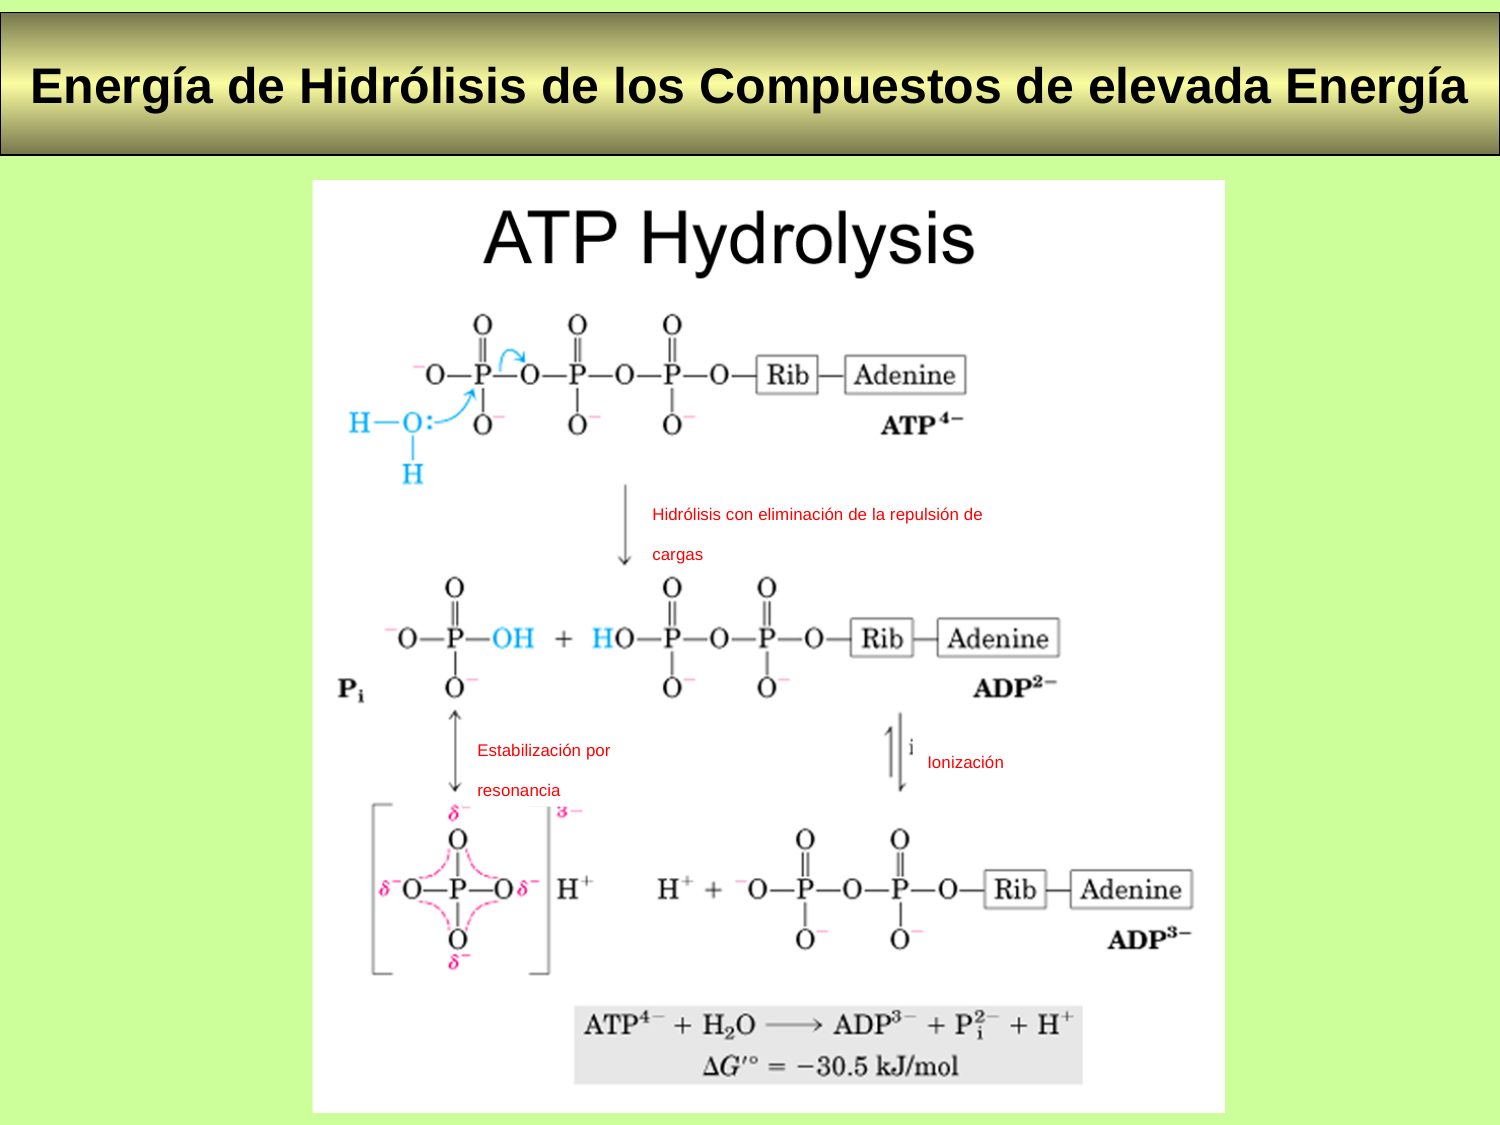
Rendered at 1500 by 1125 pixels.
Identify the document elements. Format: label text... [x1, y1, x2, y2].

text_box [312, 180, 1226, 1113]
title Energía de Hidrólisis de los Compuestos de elevada Energía [0, 12, 1500, 156]
